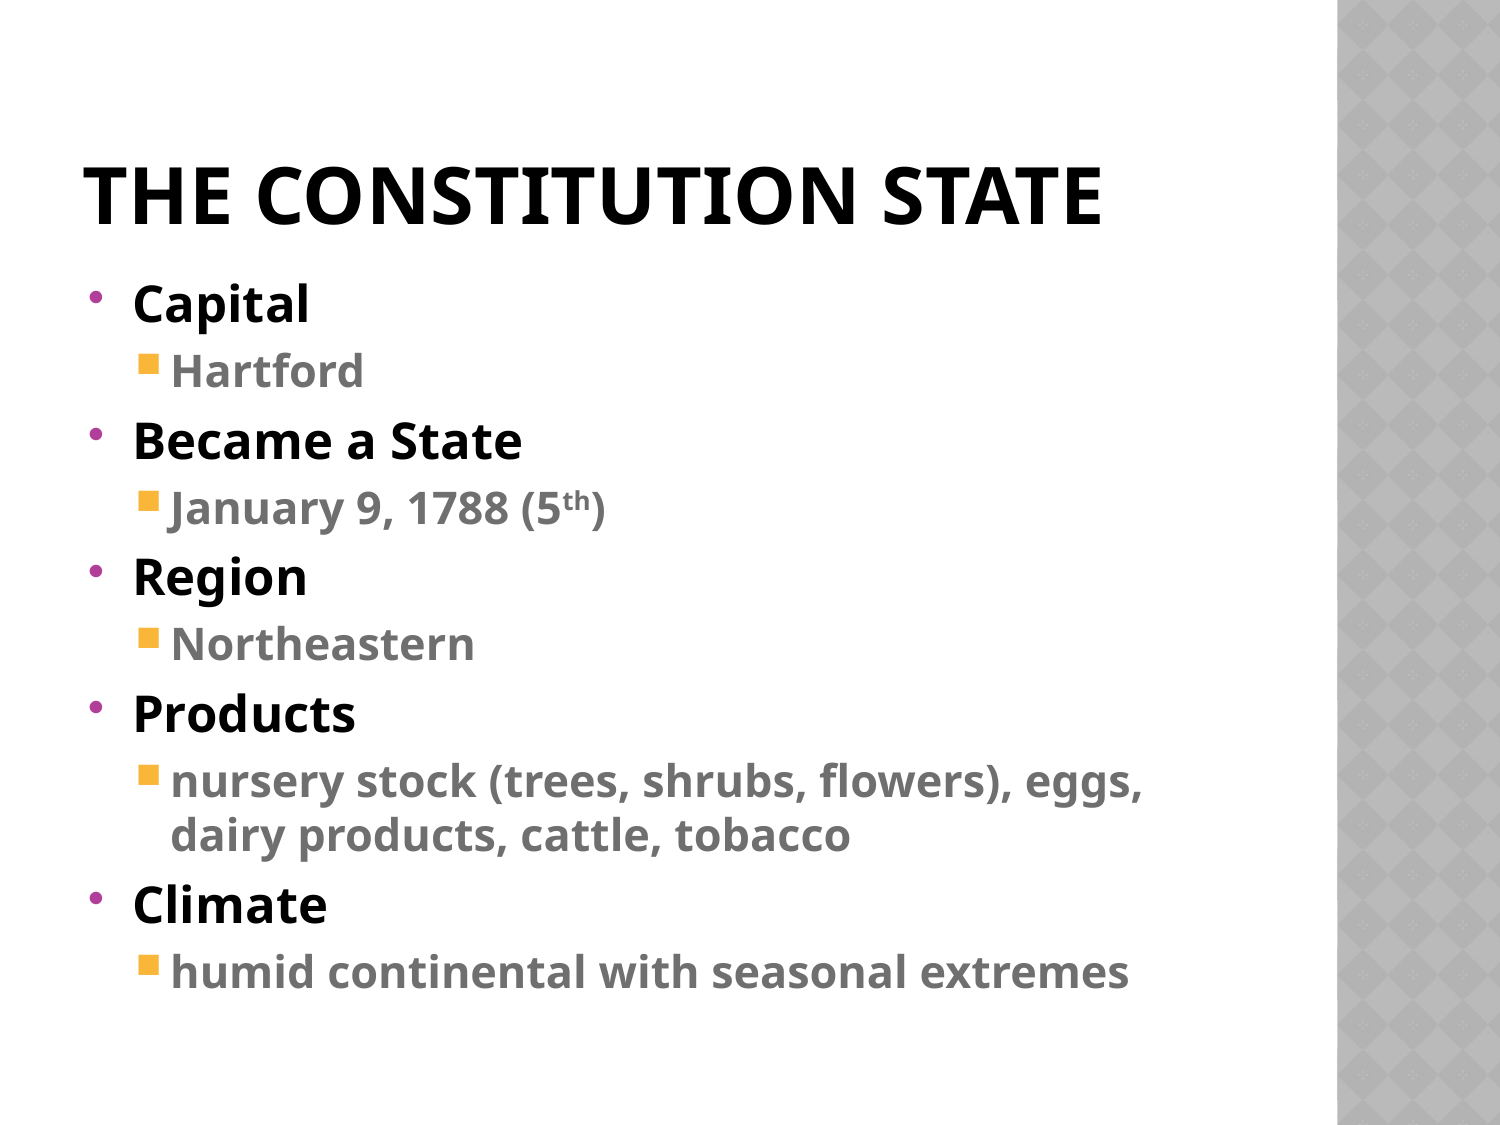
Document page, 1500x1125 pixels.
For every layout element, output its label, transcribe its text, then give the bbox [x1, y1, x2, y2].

title The Constitution state [75, 52, 1263, 240]
list Capital Hartford Became a State January 9, 1788 (5th) Region Northeastern Products nursery stock (trees, shrubs, flowers), eggs, dairy products, cattle, tobacco Climate humid continental with seasonal extremes [75, 264, 1263, 1059]
